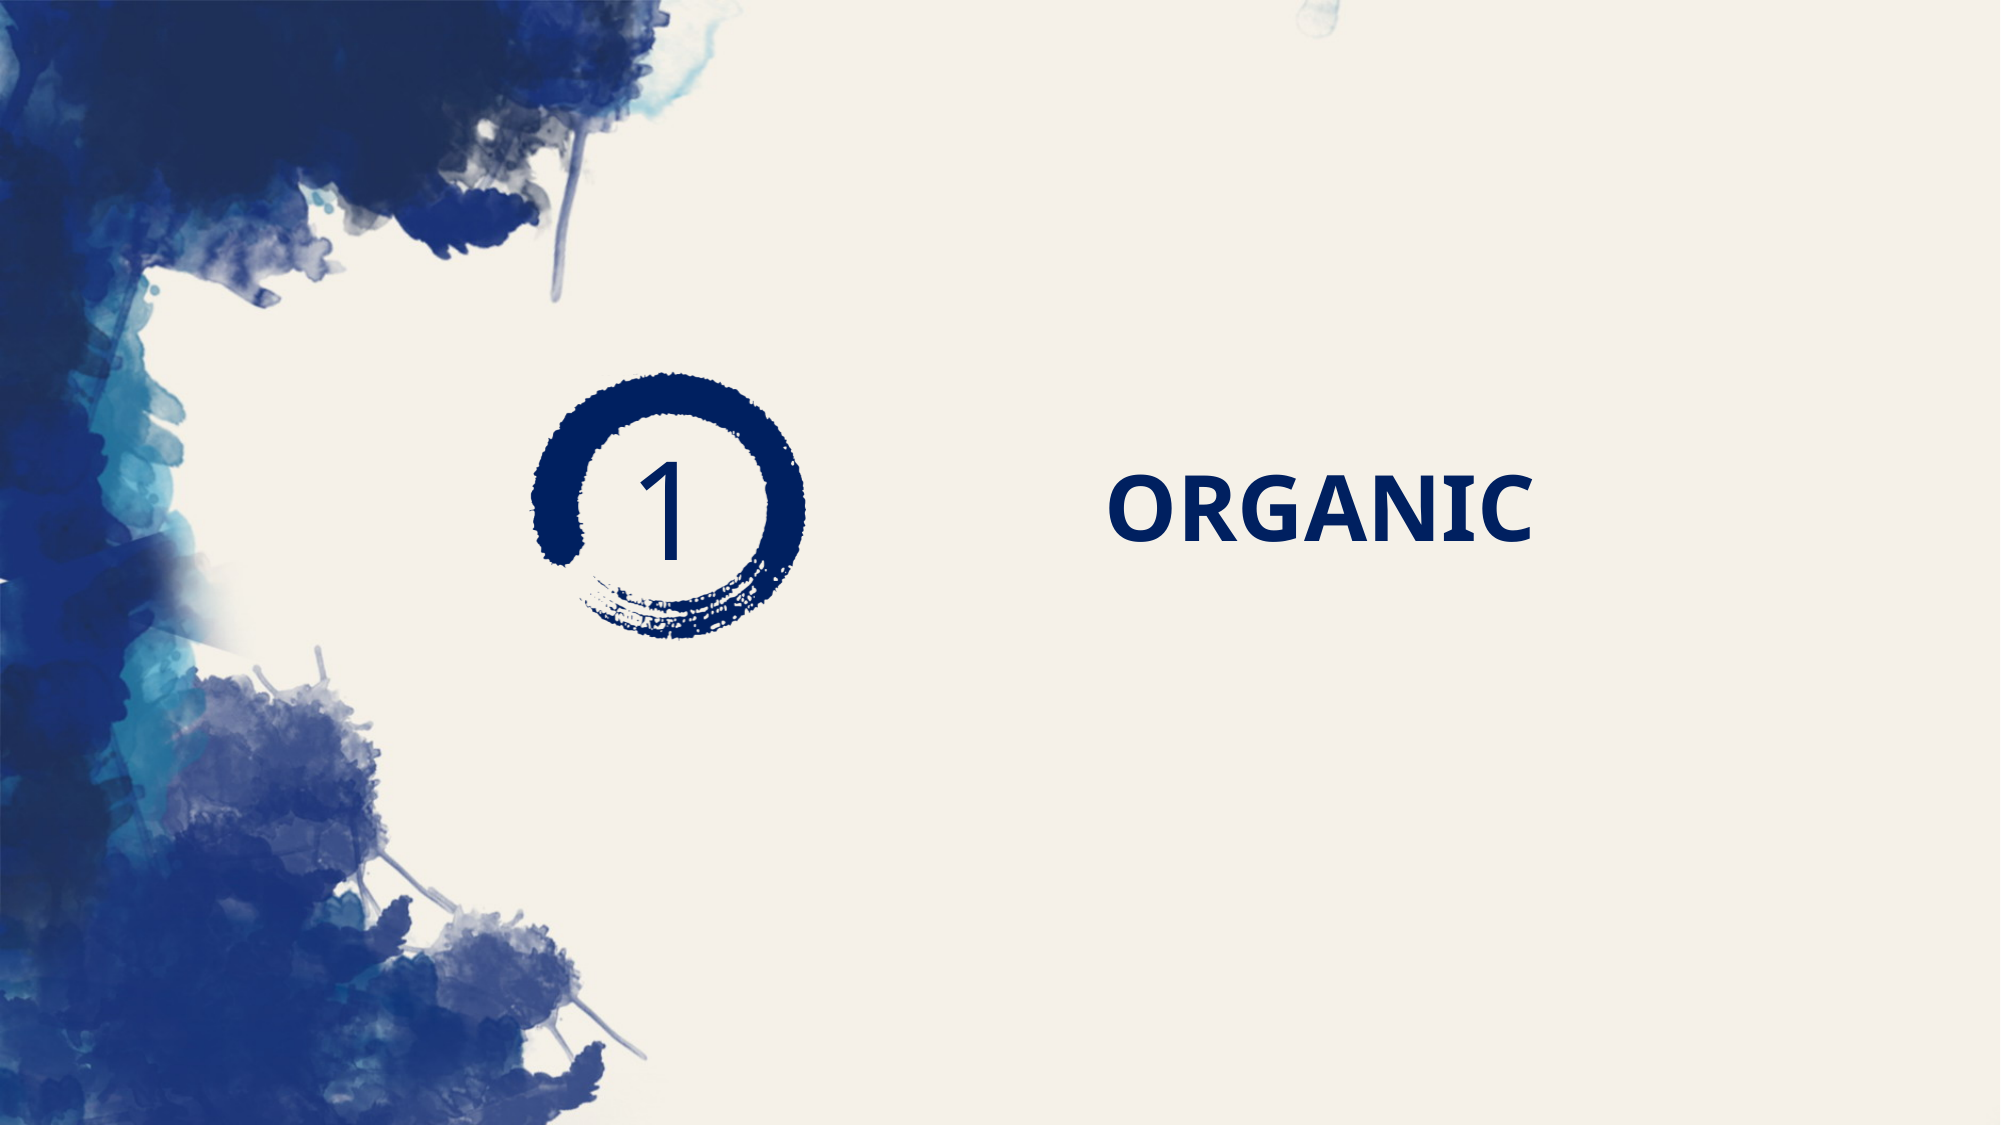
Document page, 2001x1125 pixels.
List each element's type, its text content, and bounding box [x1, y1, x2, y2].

text_box ORGANIC [806, 442, 1858, 568]
picture [0, 0, 2001, 1125]
